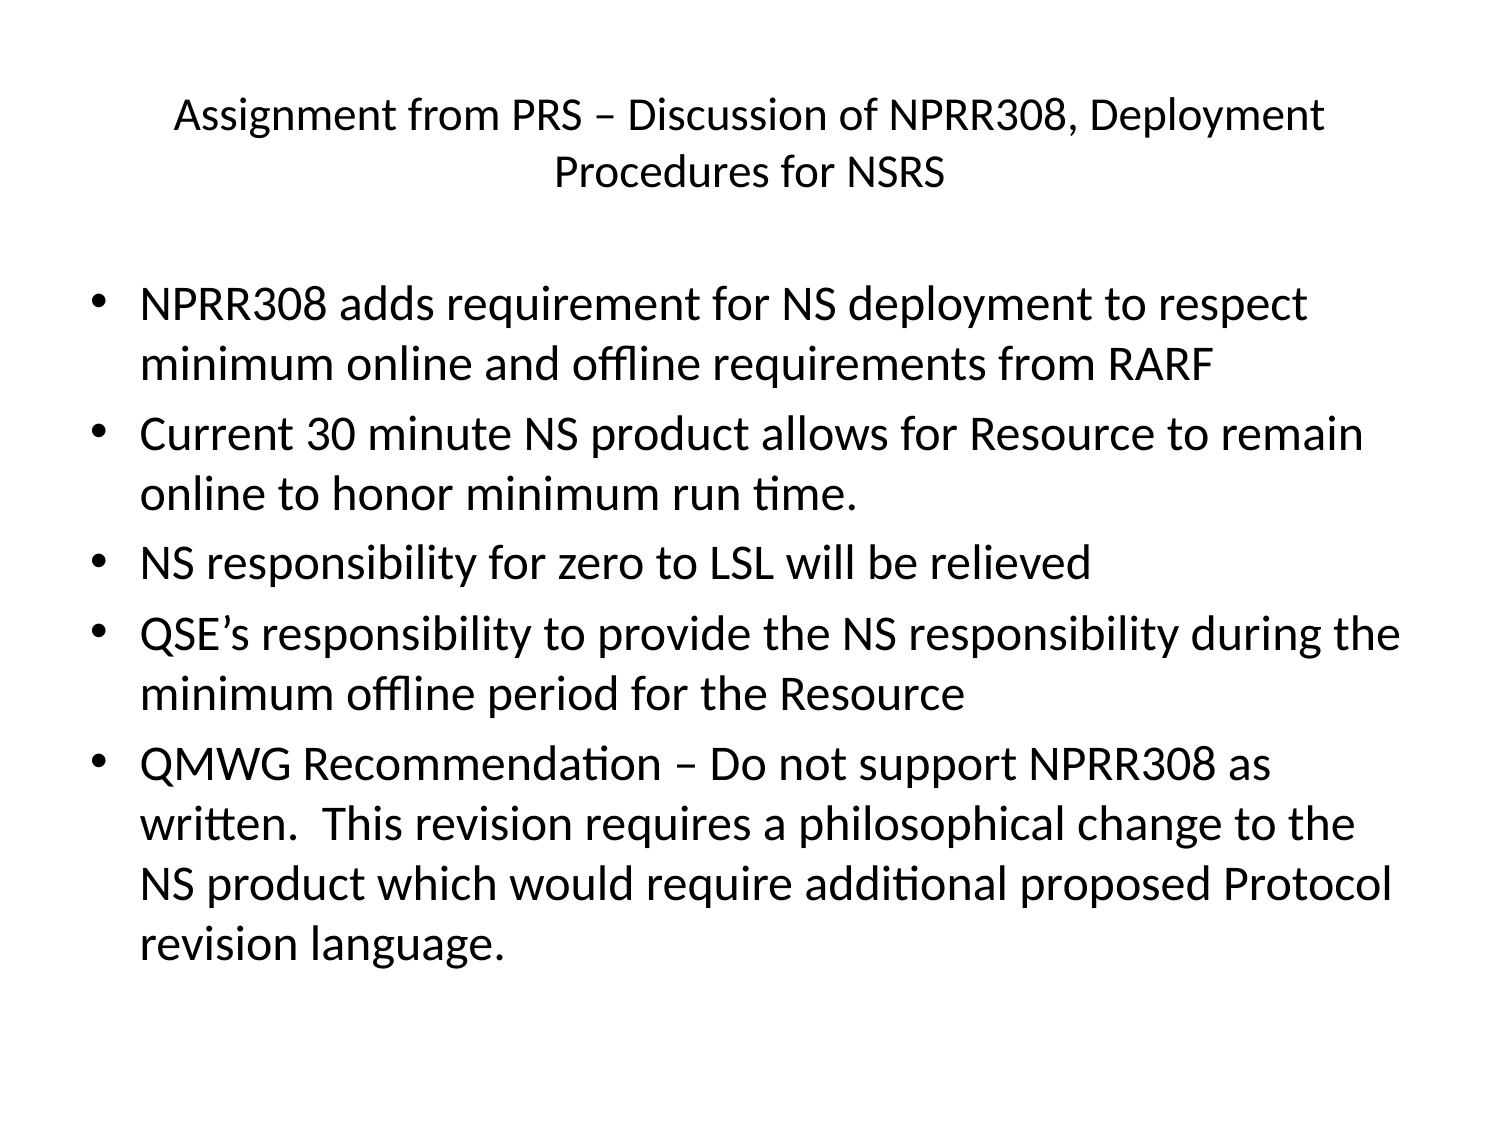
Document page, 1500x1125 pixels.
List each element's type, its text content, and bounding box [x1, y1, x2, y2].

title Assignment from PRS – Discussion of NPRR308, Deployment Procedures for NSRS [75, 75, 1425, 262]
list NPRR308 adds requirement for NS deployment to respect minimum online and offline requirements from RARF Current 30 minute NS product allows for Resource to remain online to honor minimum run time. NS responsibility for zero to LSL will be relieved QSE’s responsibility to provide the NS responsibility during the minimum offline period for the Resource QMWG Recommendation – Do not support NPRR308 as written. This revision requires a philosophical change to the NS product which would require additional proposed Protocol revision language. [75, 262, 1425, 988]
